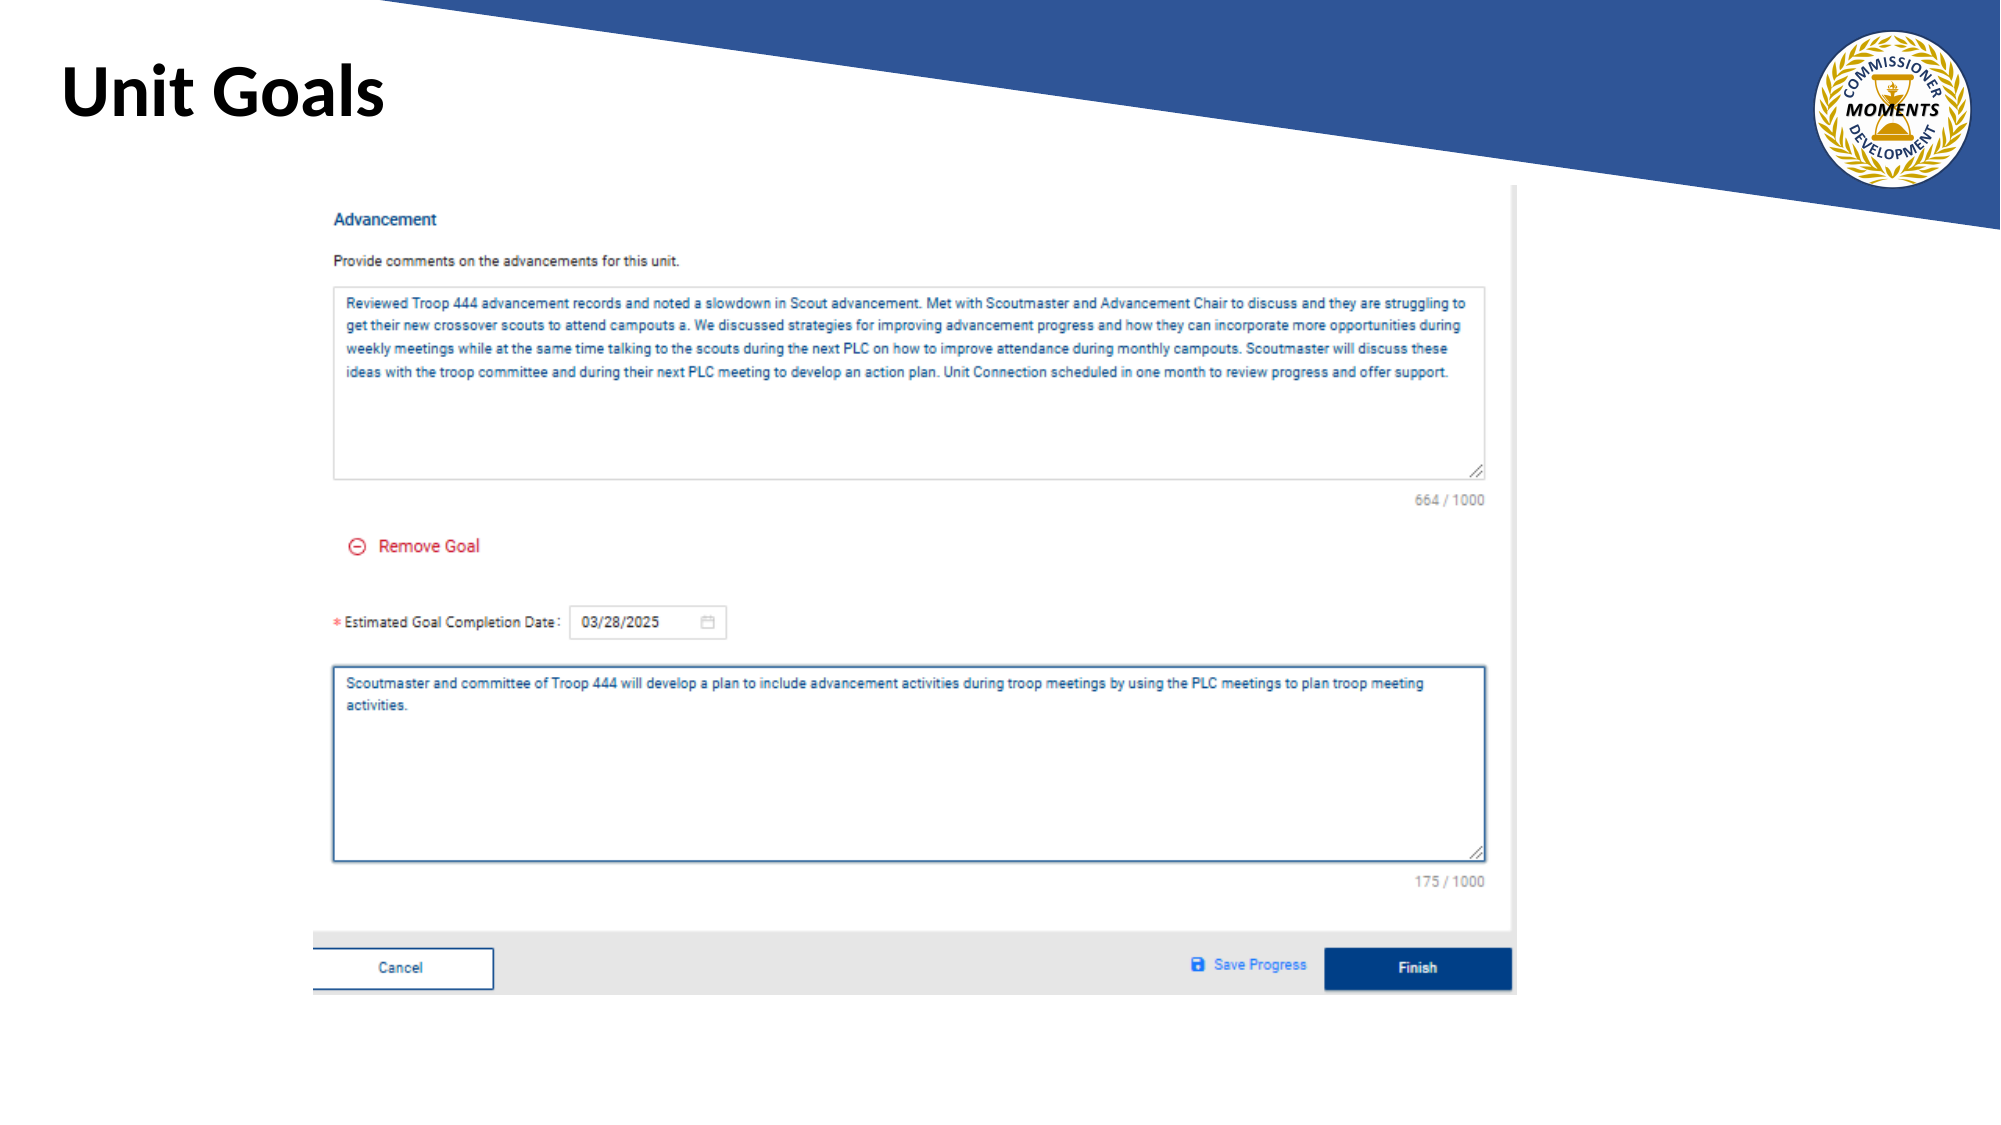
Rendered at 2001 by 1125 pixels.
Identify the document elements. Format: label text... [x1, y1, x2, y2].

picture [1813, 30, 1972, 189]
text_box Unit Goals [47, 44, 1129, 180]
picture [313, 185, 1517, 995]
